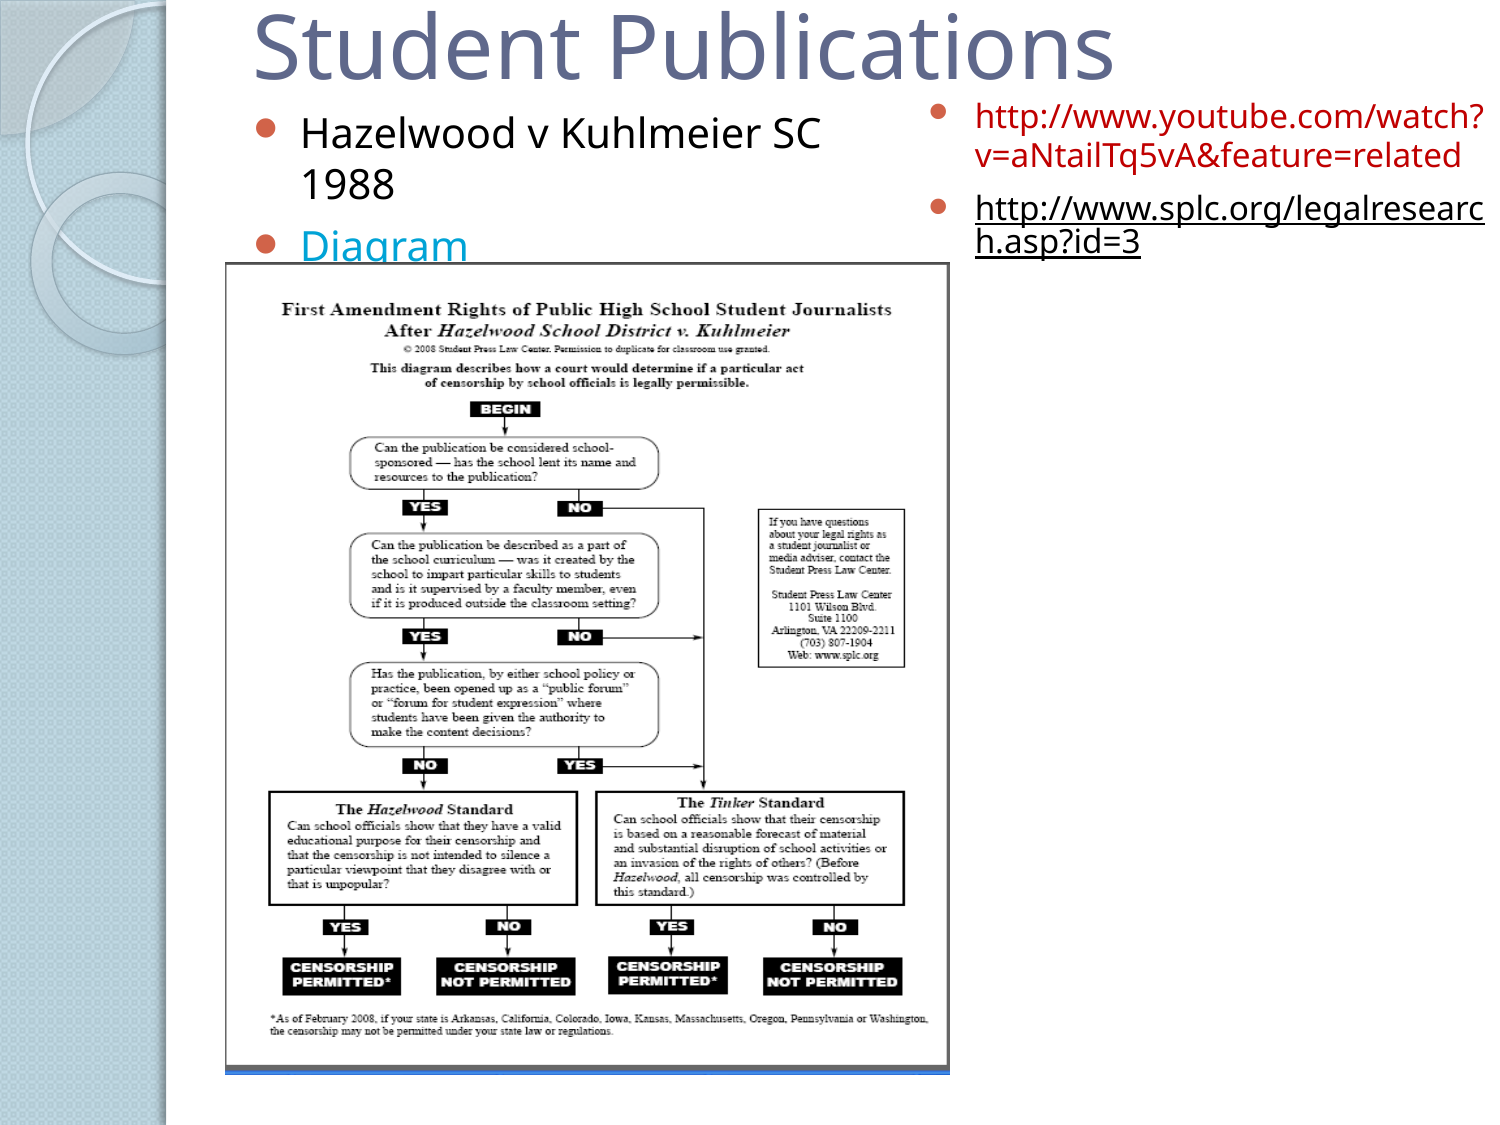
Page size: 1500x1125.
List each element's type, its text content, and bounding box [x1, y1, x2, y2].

list Hazelwood v Kuhlmeier SC 1988 Diagram [225, 99, 888, 259]
title Student Publications [237, 0, 1468, 125]
picture [224, 262, 951, 1076]
list http://www.youtube.com/watch?v=aNtailTq5vA&feature=related http://www.splc.org/legalresearch.asp?id=3 [900, 87, 1500, 300]
